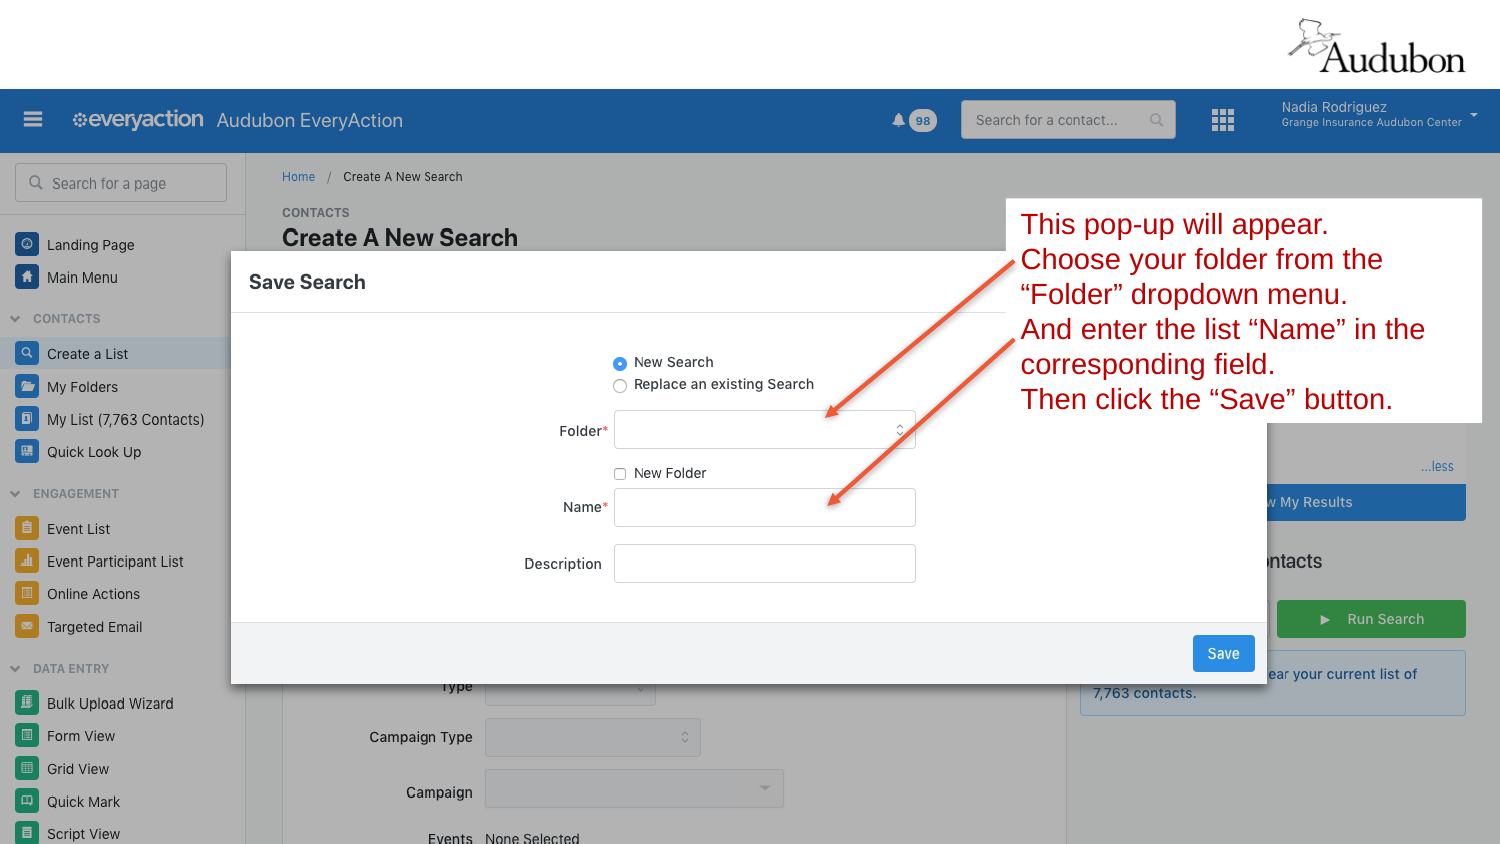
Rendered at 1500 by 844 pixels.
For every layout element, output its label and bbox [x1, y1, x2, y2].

text_box [824, 260, 1015, 340]
picture [0, 89, 1500, 844]
picture [1287, 18, 1466, 73]
text_box [827, 338, 1015, 507]
